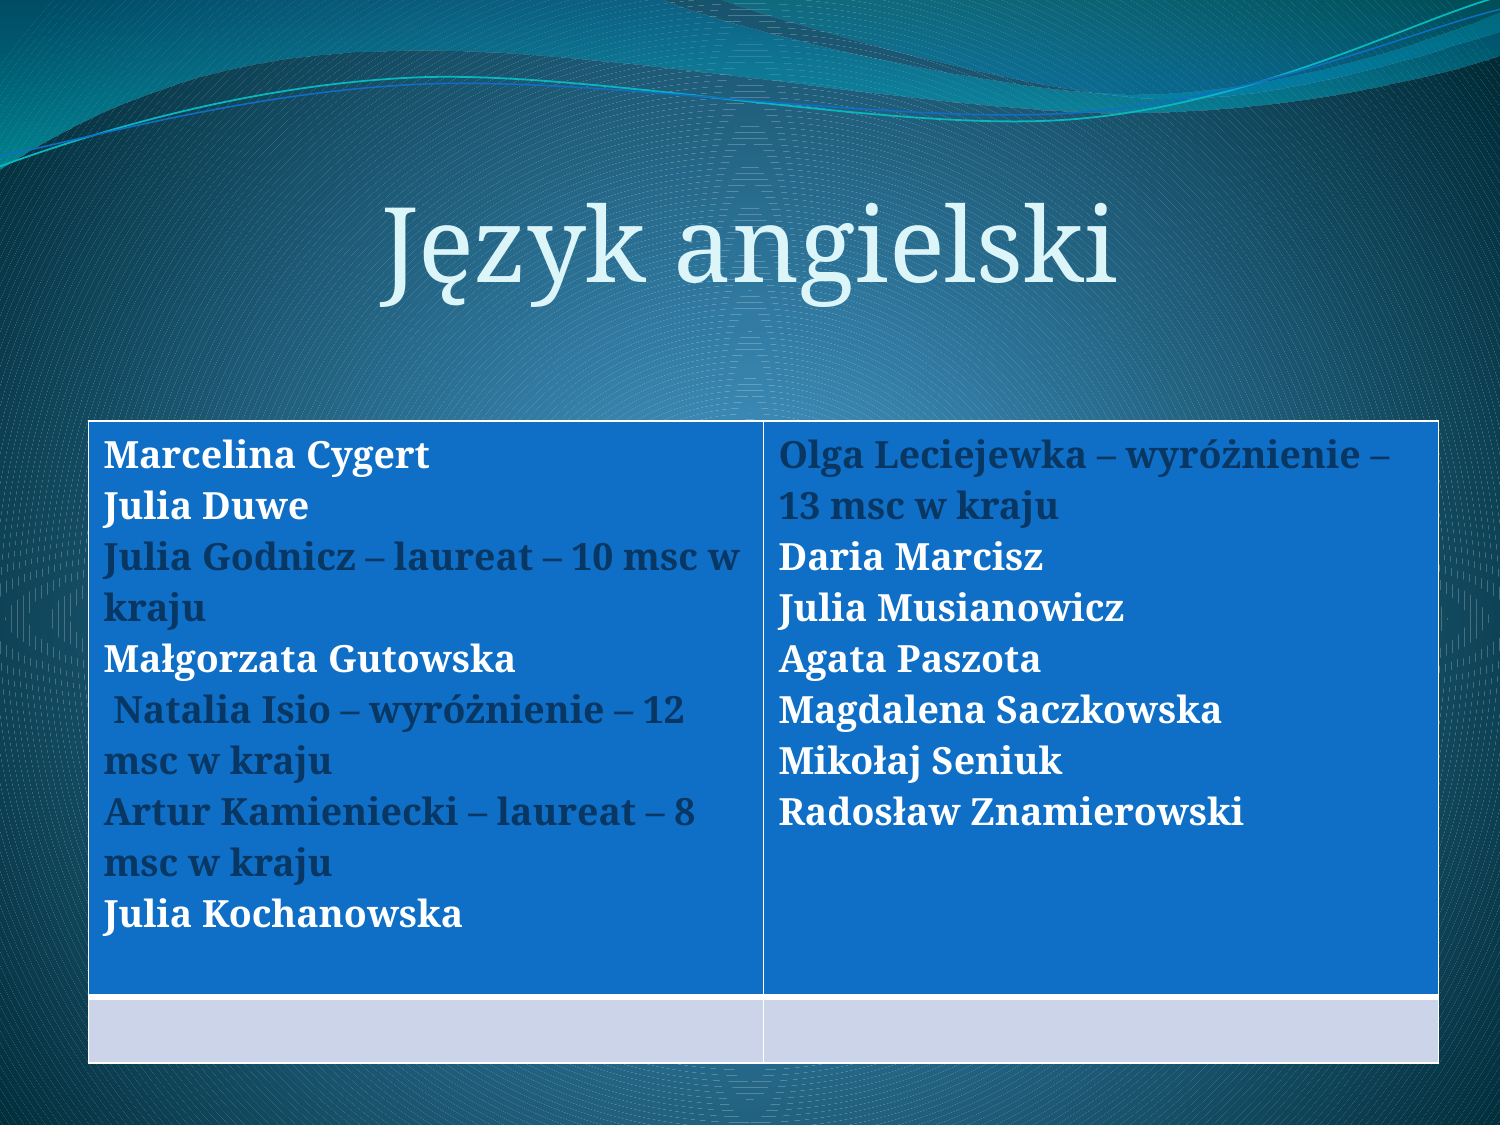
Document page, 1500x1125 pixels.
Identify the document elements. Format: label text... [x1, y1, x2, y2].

table_cell [89, 1000, 763, 1062]
table_header Olga Leciejewka – wyróżnienie – 13 msc w kraju Daria Marcisz Julia Musianowicz Agata Paszota Magdalena Saczkowska Mikołaj Seniuk Radosław Znamierowski [764, 422, 1438, 994]
title Język angielski [75, 115, 1425, 303]
table_header Marcelina Cygert Julia Duwe Julia Godnicz – laureat – 10 msc w kraju Małgorzata Gutowska Natalia Isio – wyróżnienie – 12 msc w kraju Artur Kamieniecki – laureat – 8 msc w kraju Julia Kochanowska [89, 422, 763, 994]
table_cell [764, 1000, 1438, 1062]
